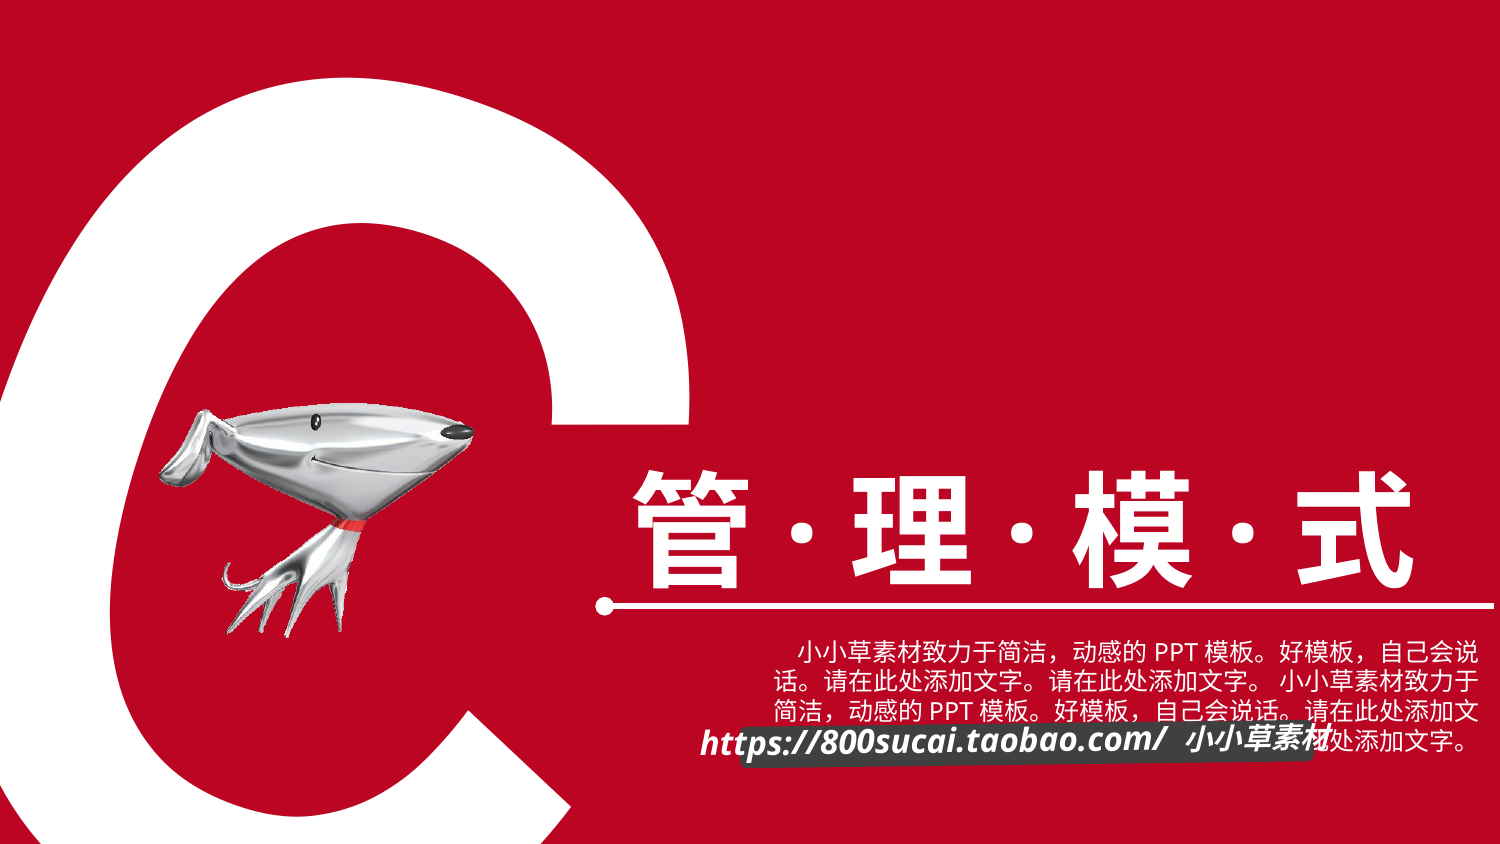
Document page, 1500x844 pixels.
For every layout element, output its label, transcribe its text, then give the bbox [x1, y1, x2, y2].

text_box 小小草素材致力于简洁，动感的PPT模板。好模板，自己会说话。请在此处添加文字。请在此处添加文字。 小小草素材致力于简洁，动感的PPT模板。好模板，自己会说话。请在此处添加文字。请在此处添加文字。 [742, 628, 1495, 764]
picture [159, 403, 474, 638]
text_box 管·理·模·式 [614, 445, 1442, 603]
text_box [705, 711, 1325, 768]
text_box C [0, 0, 280, 841]
